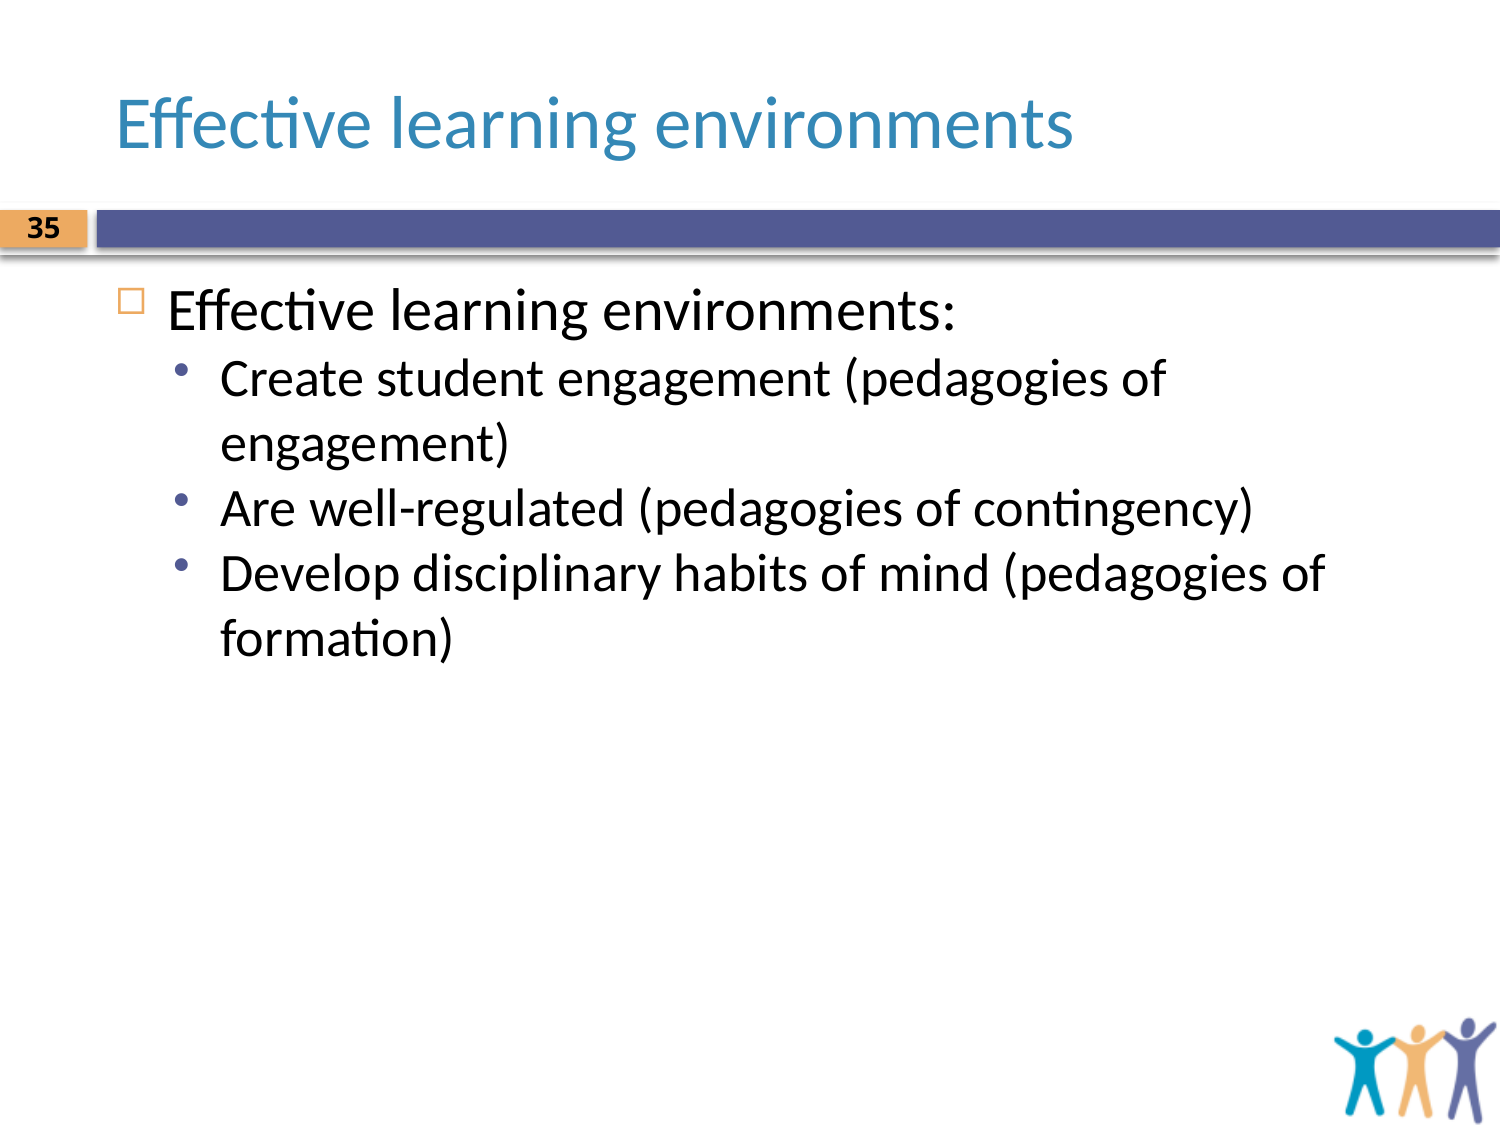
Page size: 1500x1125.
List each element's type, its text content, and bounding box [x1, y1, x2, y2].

slide_number 35 [0, 208, 88, 249]
title Effective learning environments [100, 37, 1438, 200]
list Effective learning environments: Create student engagement (pedagogies of engagement) Are well-regulated (pedagogies of contingency) Develop disciplinary habits of mind (pedagogies of formation) [100, 262, 1438, 1000]
